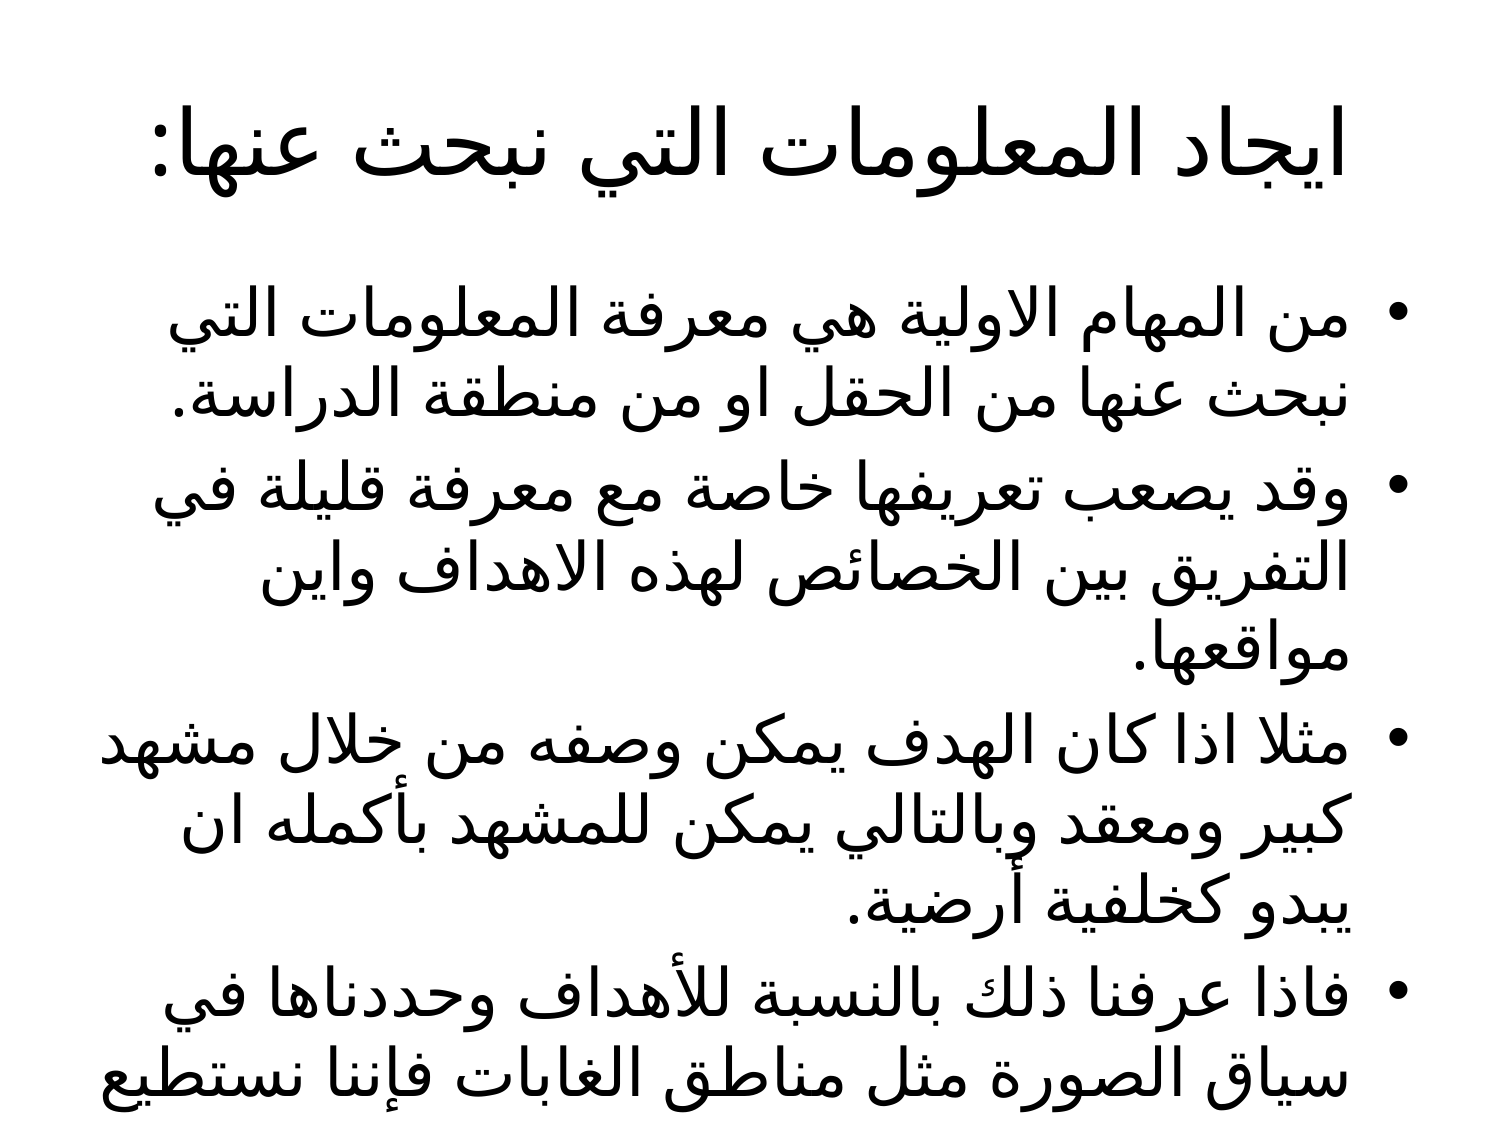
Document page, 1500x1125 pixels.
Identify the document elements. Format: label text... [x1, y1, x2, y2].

title ايجاد المعلومات التي نبحث عنها: [75, 45, 1425, 233]
list من المهام الاولية هي معرفة المعلومات التي نبحث عنها من الحقل او من منطقة الدراسة. وقد يصعب تعريفها خاصة مع معرفة قليلة في التفريق بين الخصائص لهذه الاهداف واين مواقعها. مثلا اذا كان الهدف يمكن وصفه من خلال مشهد كبير ومعقد وبالتالي يمكن للمشهد بأكمله ان يبدو كخلفية أرضية. فاذا عرفنا ذلك بالنسبة للأهداف وحددناها في سياق الصورة مثل مناطق الغابات فإننا نستطيع ان نقيد ونحدد نوع الخلايا [75, 262, 1425, 1005]
